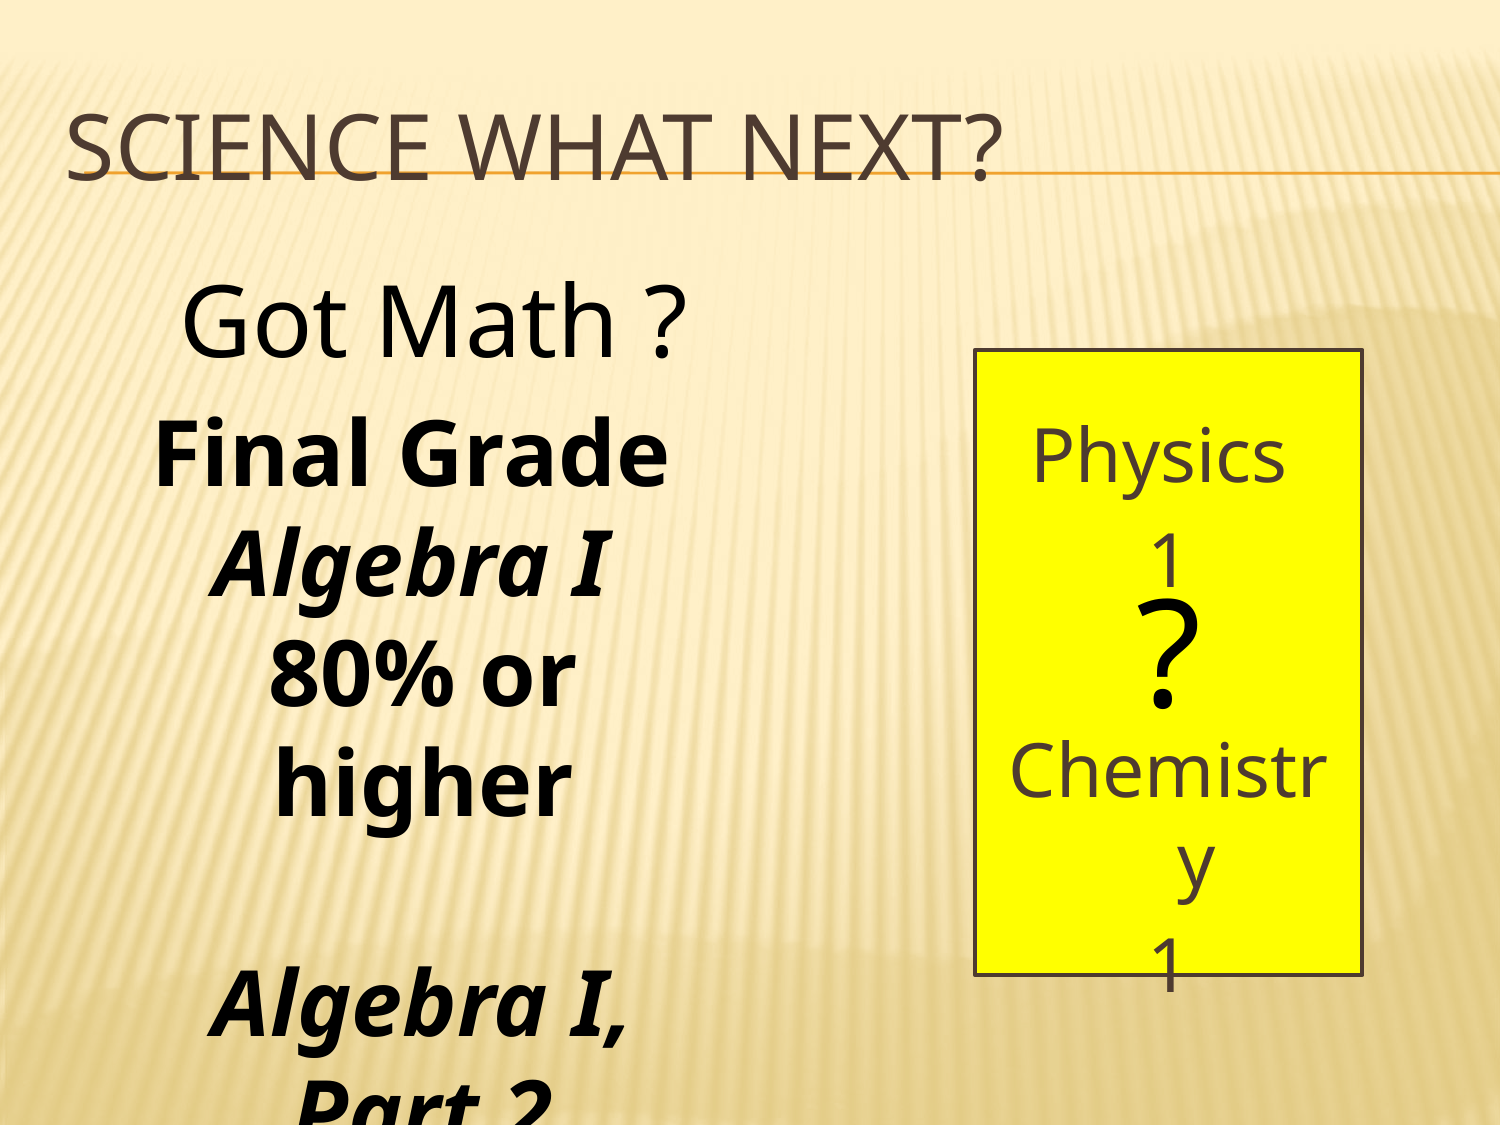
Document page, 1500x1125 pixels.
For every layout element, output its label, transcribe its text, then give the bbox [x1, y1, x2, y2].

list Physics 1 Chemistry 1 [974, 399, 1363, 926]
text_box [973, 348, 1364, 977]
text_box Got Math ? [164, 249, 704, 385]
text_box Final Grade Algebra I 80% or higher Algebra I, Part 2 85% or higher [99, 387, 747, 1125]
title Science What next? [50, 75, 1475, 213]
